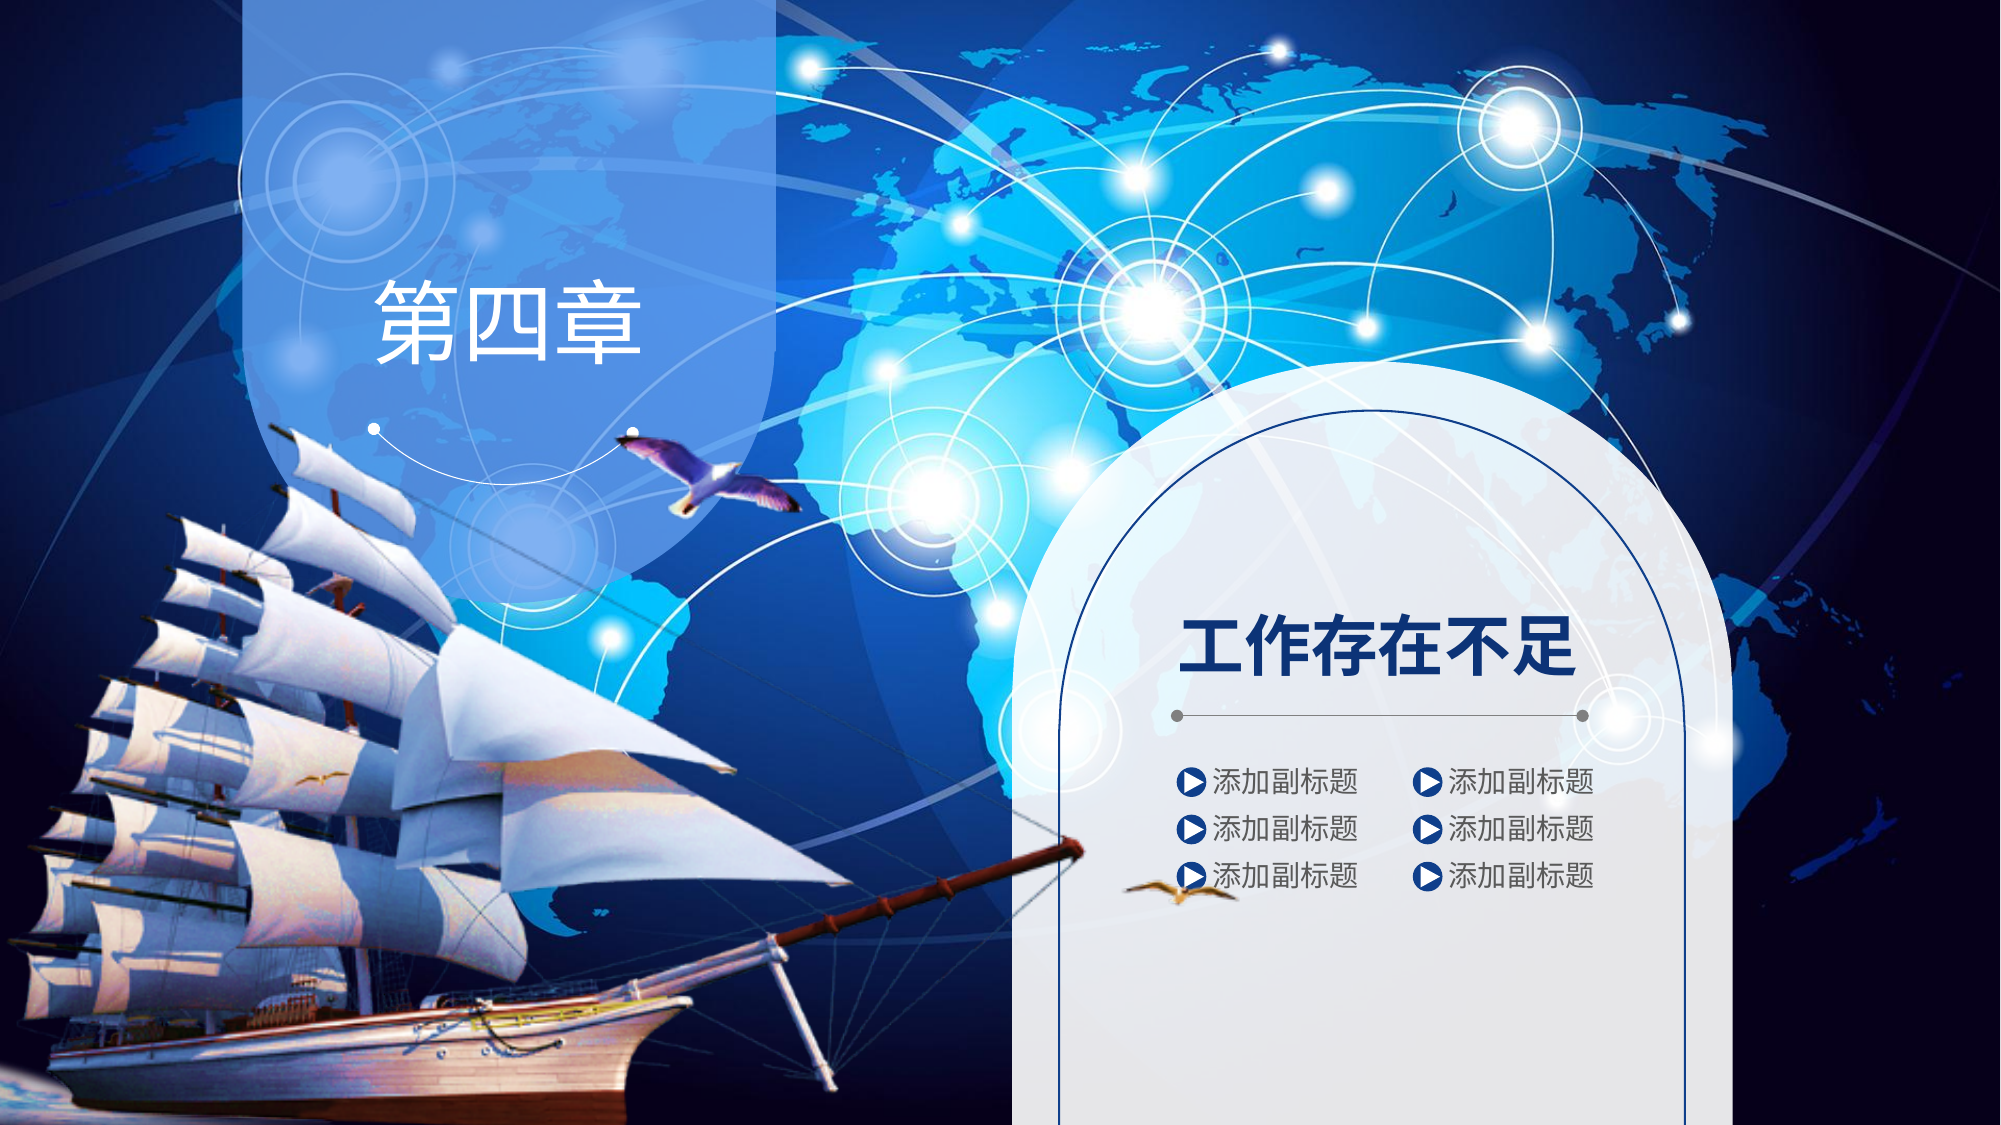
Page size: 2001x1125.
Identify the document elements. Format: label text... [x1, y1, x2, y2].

text_box 工作存在不足 [1255, 605, 1615, 683]
text_box [430, 301, 576, 374]
picture [0, 0, 2001, 1125]
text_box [1255, 763, 1413, 799]
text_box [1255, 409, 1686, 1125]
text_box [1255, 810, 1413, 846]
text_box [1413, 763, 1650, 799]
text_box [241, 0, 777, 374]
text_box 第四章 [346, 258, 670, 374]
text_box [1413, 810, 1650, 846]
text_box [1413, 857, 1650, 893]
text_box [1255, 857, 1413, 893]
text_box [1255, 360, 1734, 1125]
